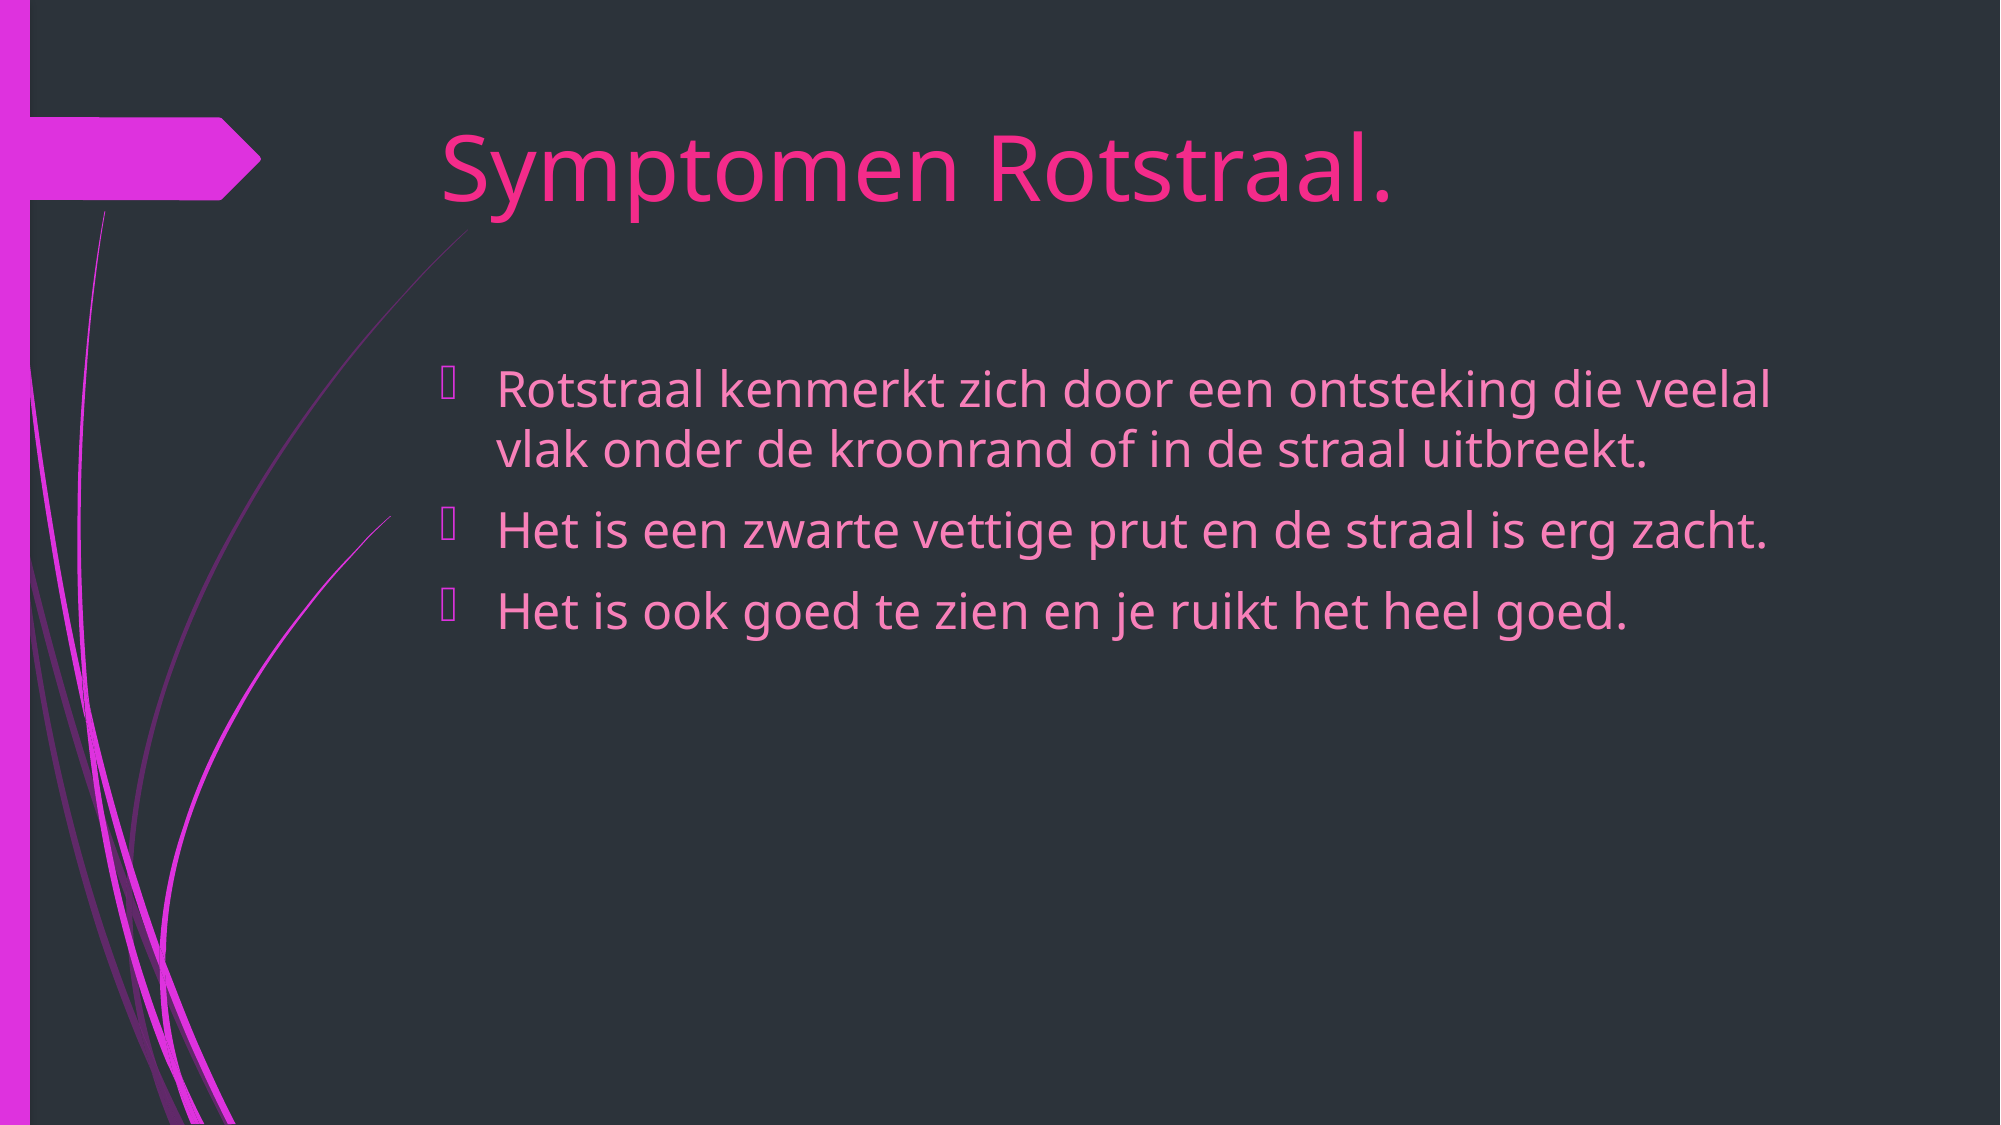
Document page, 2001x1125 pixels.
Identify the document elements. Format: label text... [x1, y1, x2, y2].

title Symptomen Rotstraal. [425, 102, 1888, 313]
list Rotstraal kenmerkt zich door een ontsteking die veelal vlak onder de kroonrand of in de straal uitbreekt. Het is een zwarte vettige prut en de straal is erg zacht. Het is ook goed te zien en je ruikt het heel goed. [424, 350, 1888, 970]
